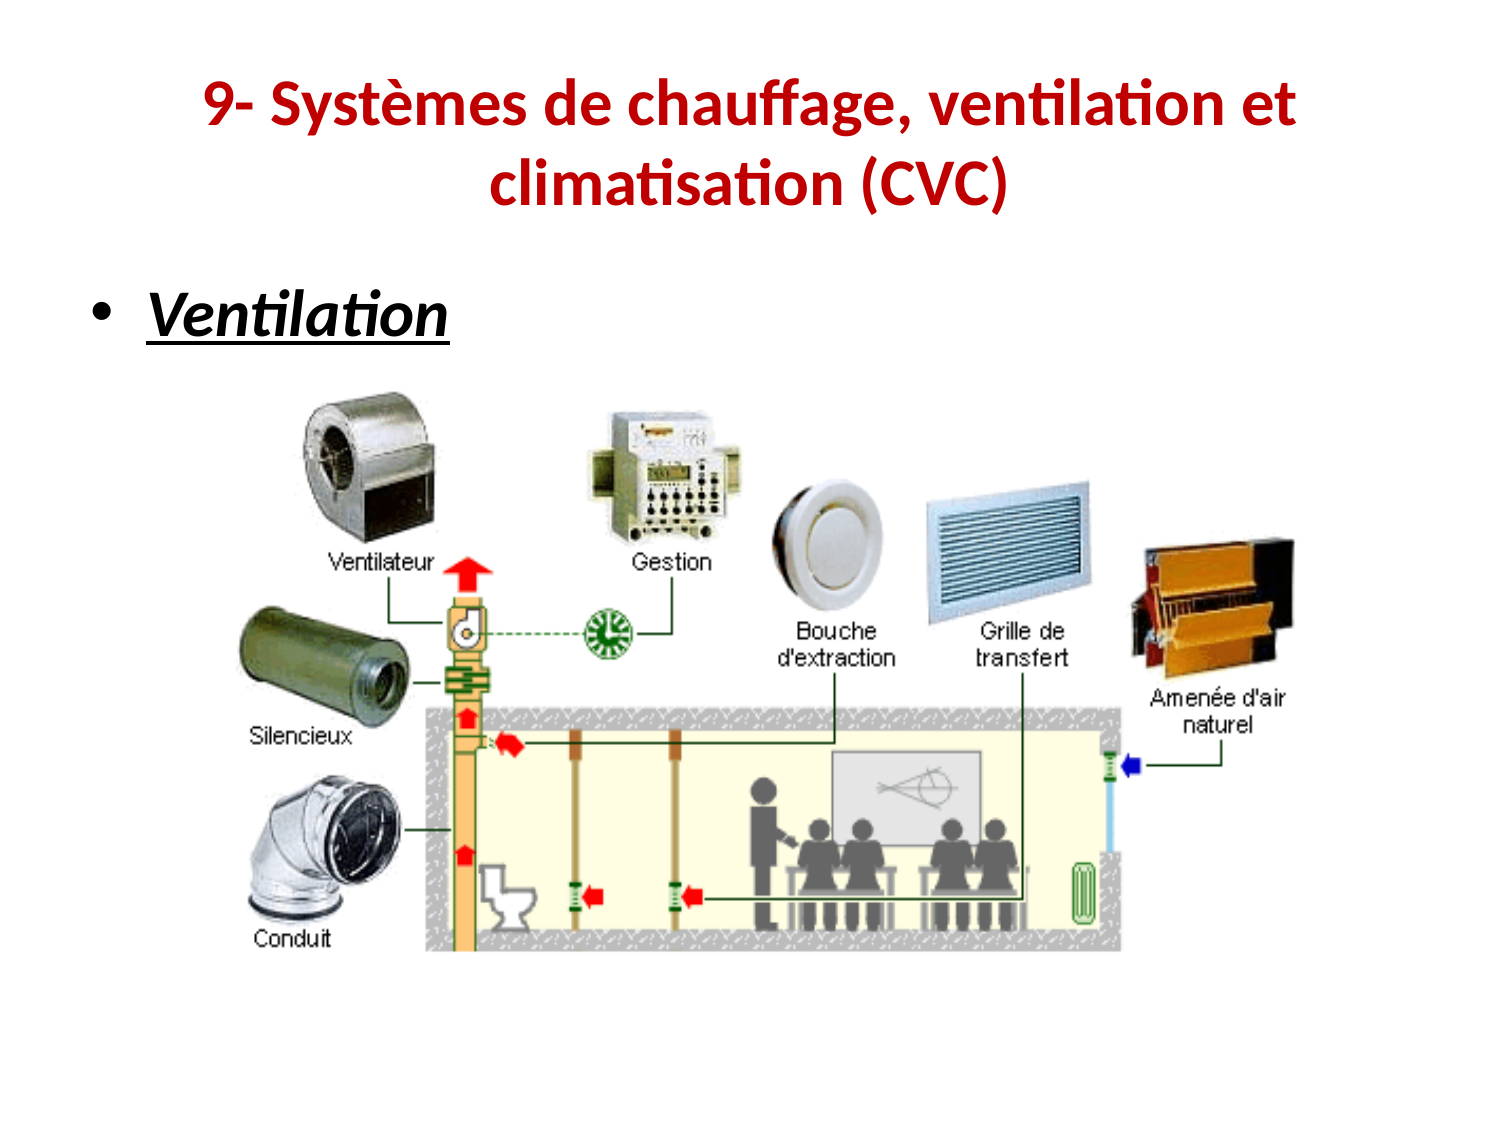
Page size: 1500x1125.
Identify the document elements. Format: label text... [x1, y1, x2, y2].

list Ventilation [75, 262, 1425, 1005]
picture [234, 386, 1301, 962]
title 9- Systèmes de chauffage, ventilation et climatisation (CVC) [75, 45, 1425, 233]
